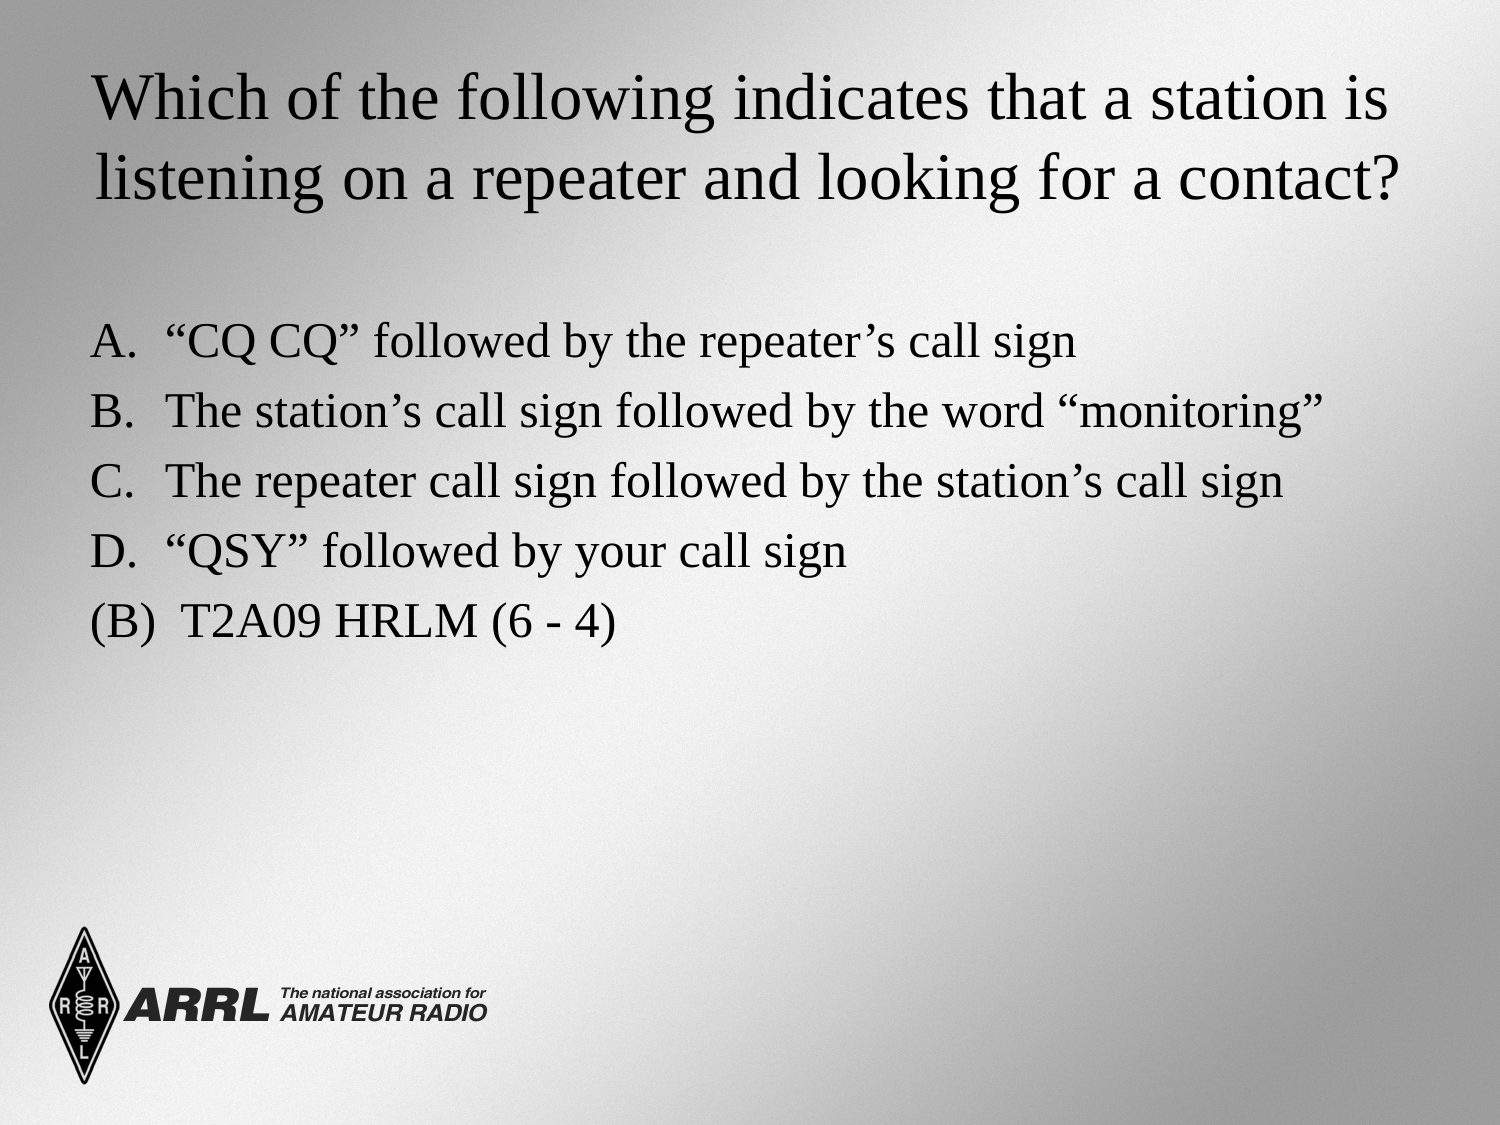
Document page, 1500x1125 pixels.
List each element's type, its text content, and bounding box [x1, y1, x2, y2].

title Which of the following indicates that a station is listening on a repeater and looking for a contact? [75, 45, 1425, 233]
picture [0, 0, 1500, 1125]
list “CQ CQ” followed by the repeater’s call sign The station’s call sign followed by the word “monitoring” The repeater call sign followed by the station’s call sign “QSY” followed by your call sign (B) T2A09 HRLM (6 - 4) [75, 299, 1425, 1005]
